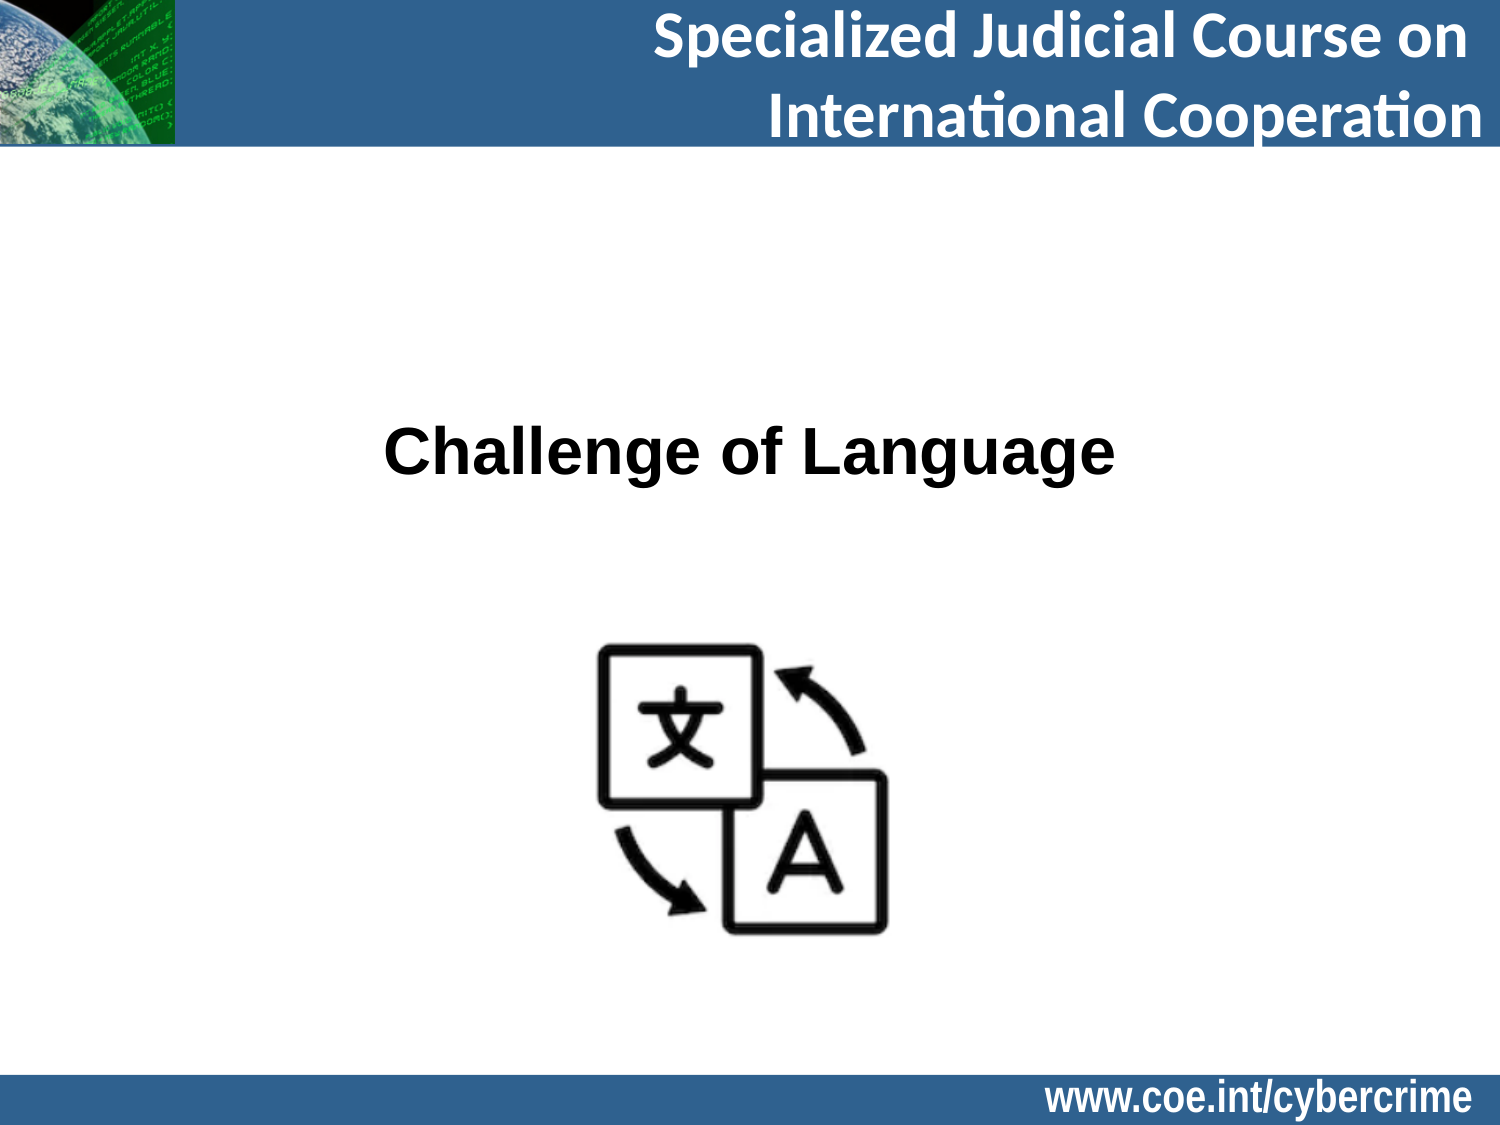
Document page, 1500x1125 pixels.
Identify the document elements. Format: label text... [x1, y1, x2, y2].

text_box Challenge of Language [50, 352, 1450, 496]
text_box [0, 1073, 1030, 1125]
text_box Specialized Judicial Course on International Cooperation [177, 0, 1500, 149]
text_box www.coe.int/cybercrime [1030, 1059, 1500, 1125]
picture [559, 608, 941, 984]
picture [0, 0, 175, 144]
